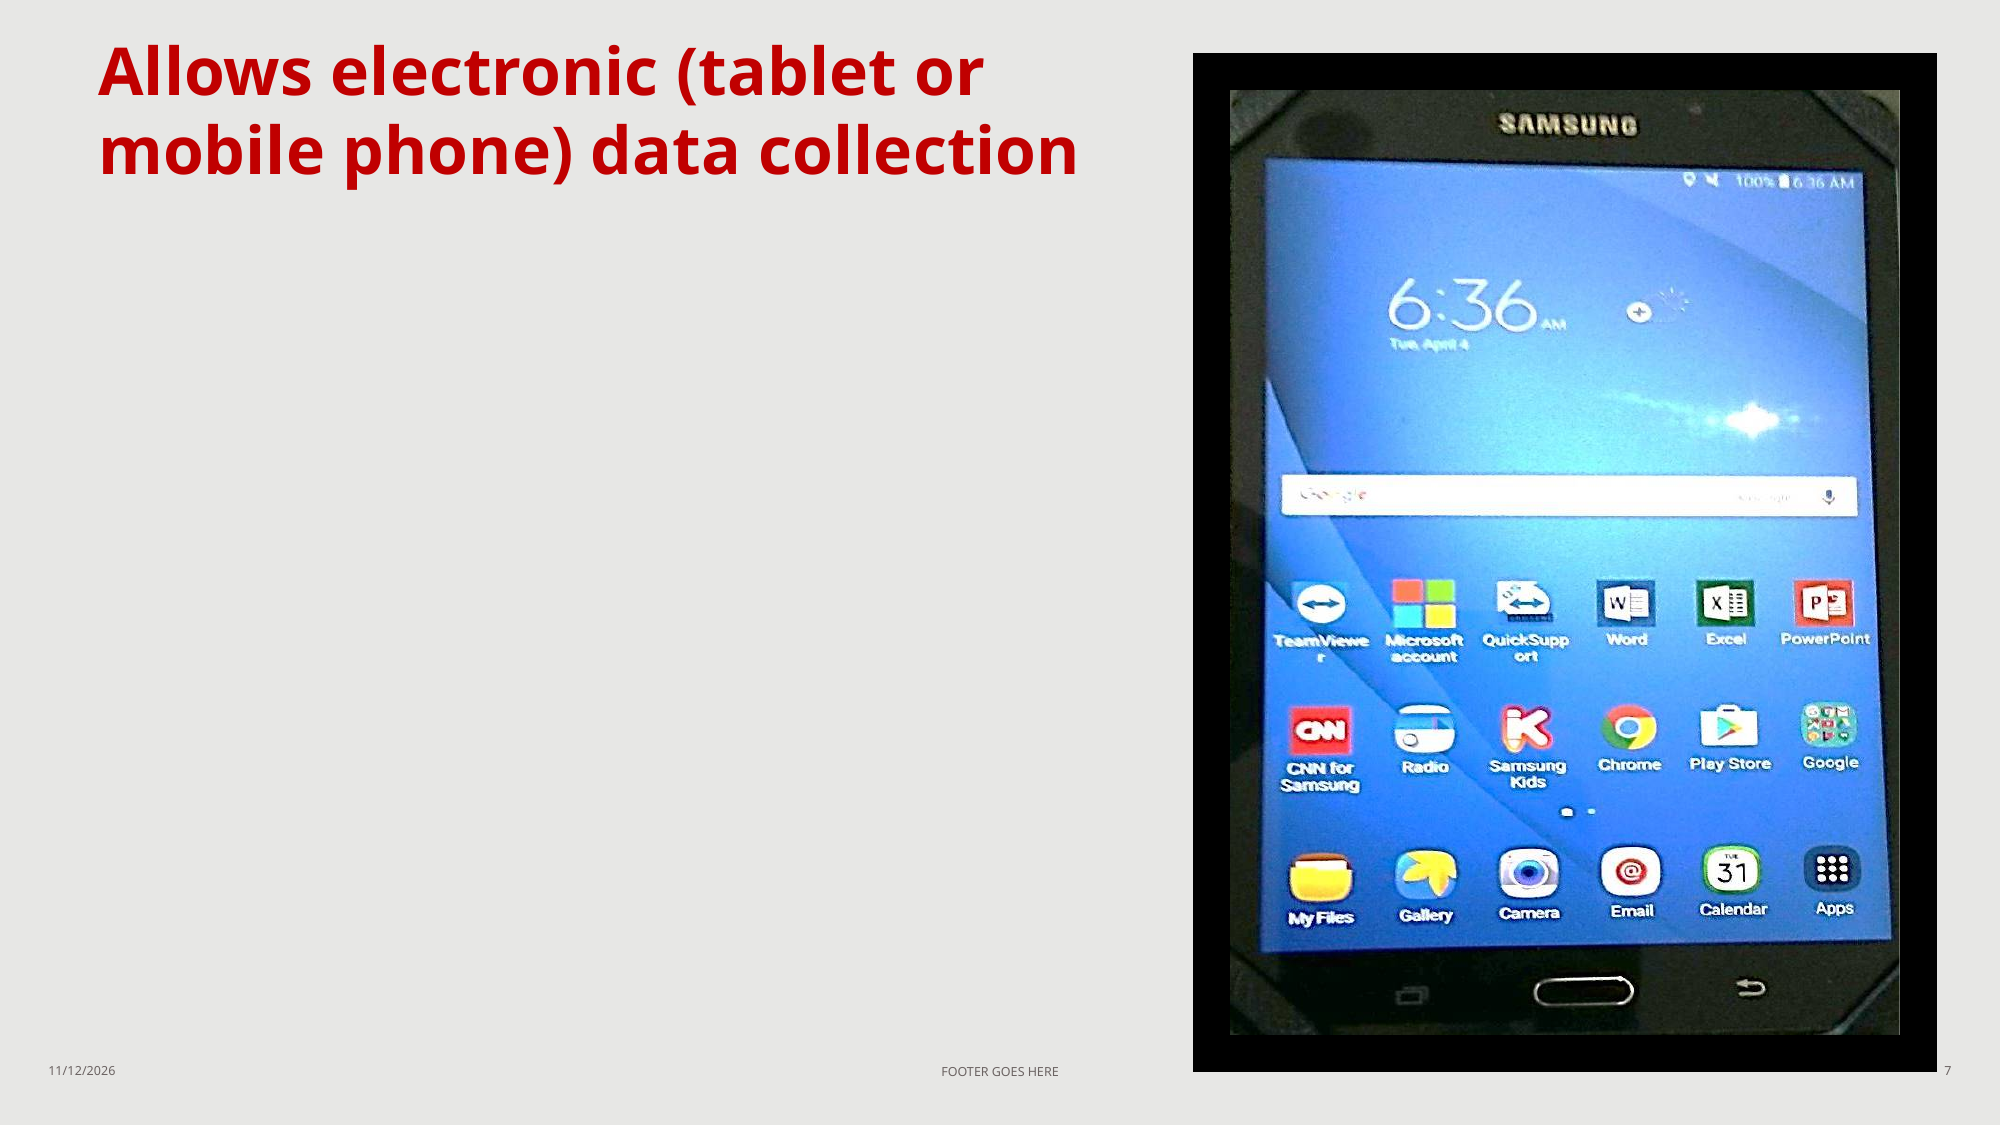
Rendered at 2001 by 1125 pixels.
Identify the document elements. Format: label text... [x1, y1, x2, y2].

picture [1230, 90, 1900, 1035]
text_box Allows electronic (tablet or mobile phone) data collection [66, 21, 1176, 563]
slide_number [33, 1053, 500, 1089]
slide_number 7 [1500, 1053, 1967, 1089]
footer FOOTER GOES HERE [683, 1053, 1317, 1089]
